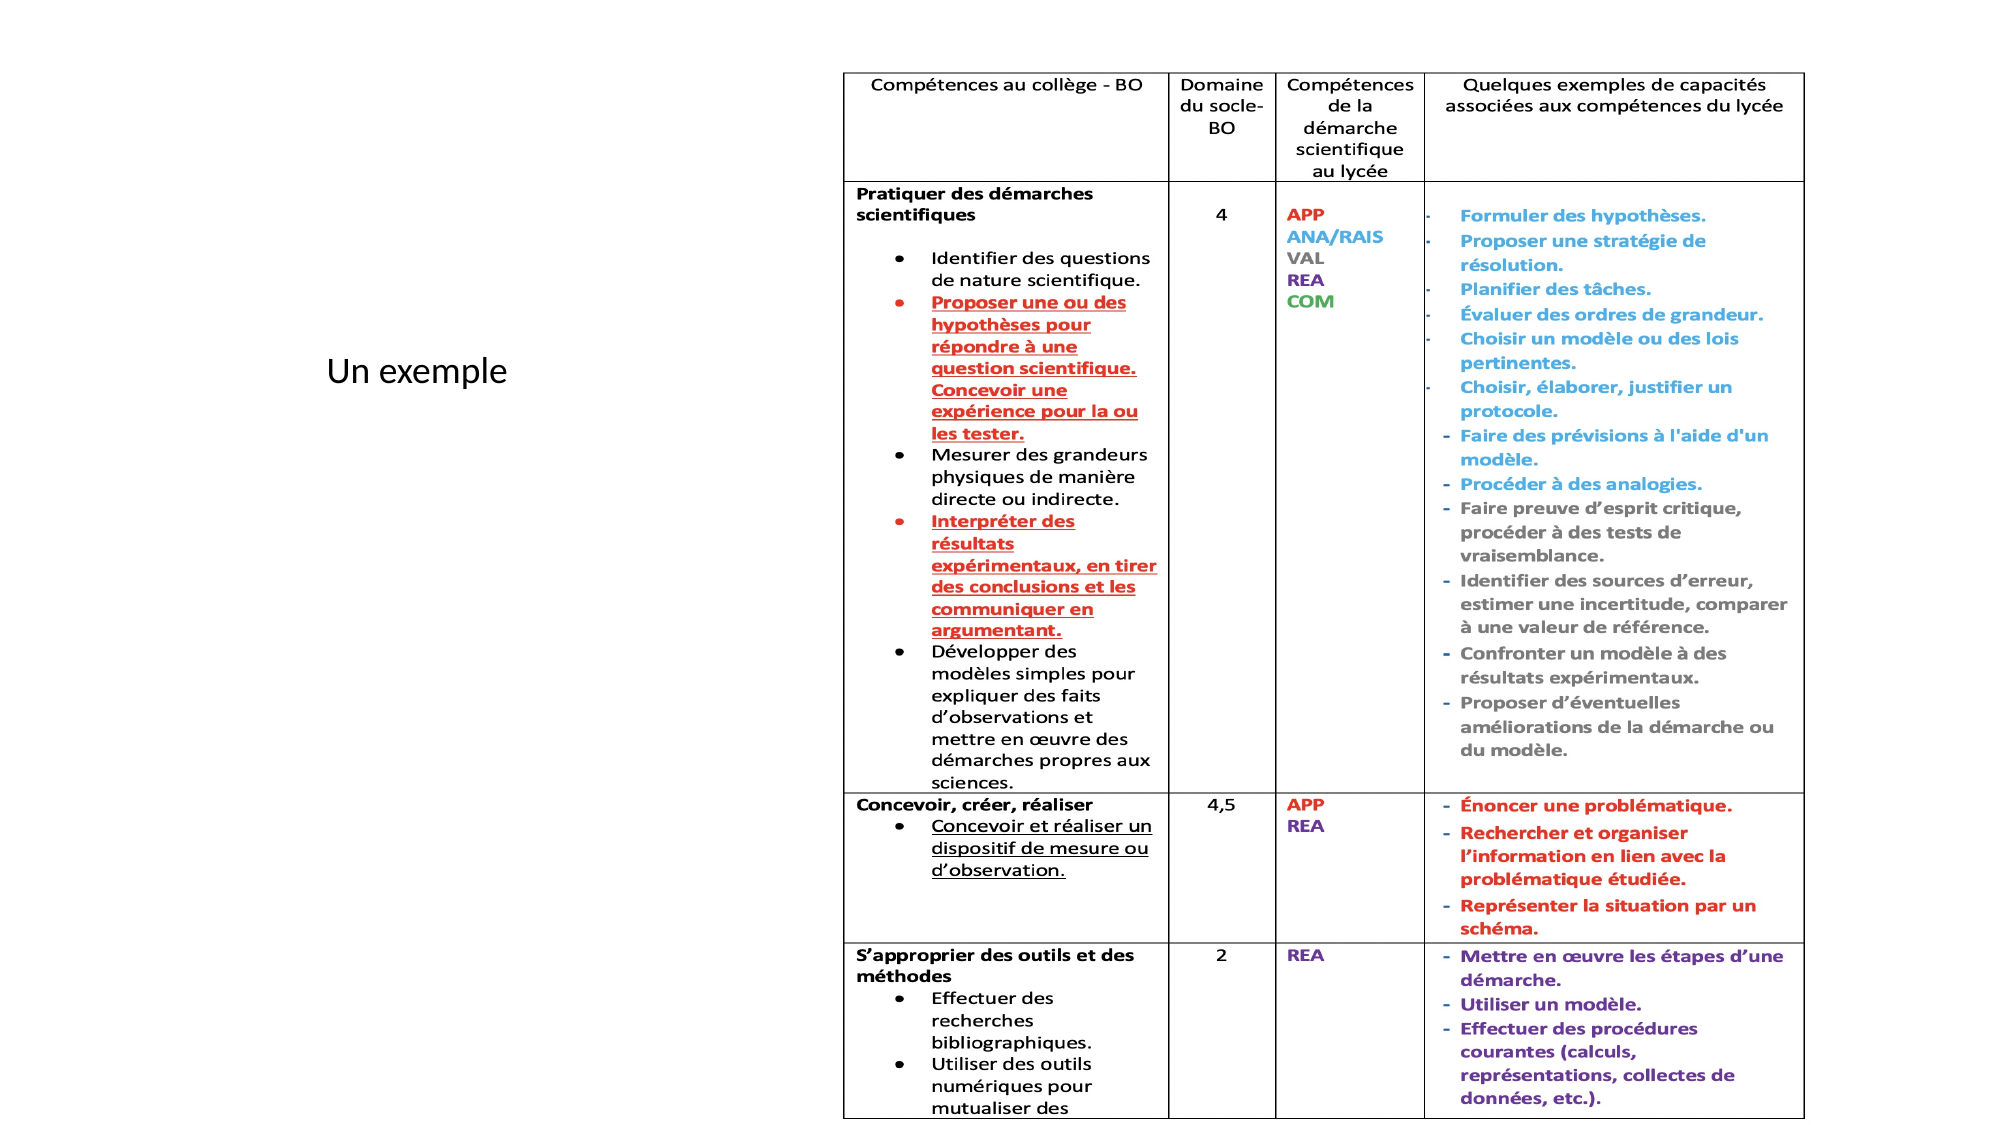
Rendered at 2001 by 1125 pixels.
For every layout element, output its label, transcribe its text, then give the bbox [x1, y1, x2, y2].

picture [835, 66, 1811, 1125]
text_box Un exemple [311, 338, 835, 399]
